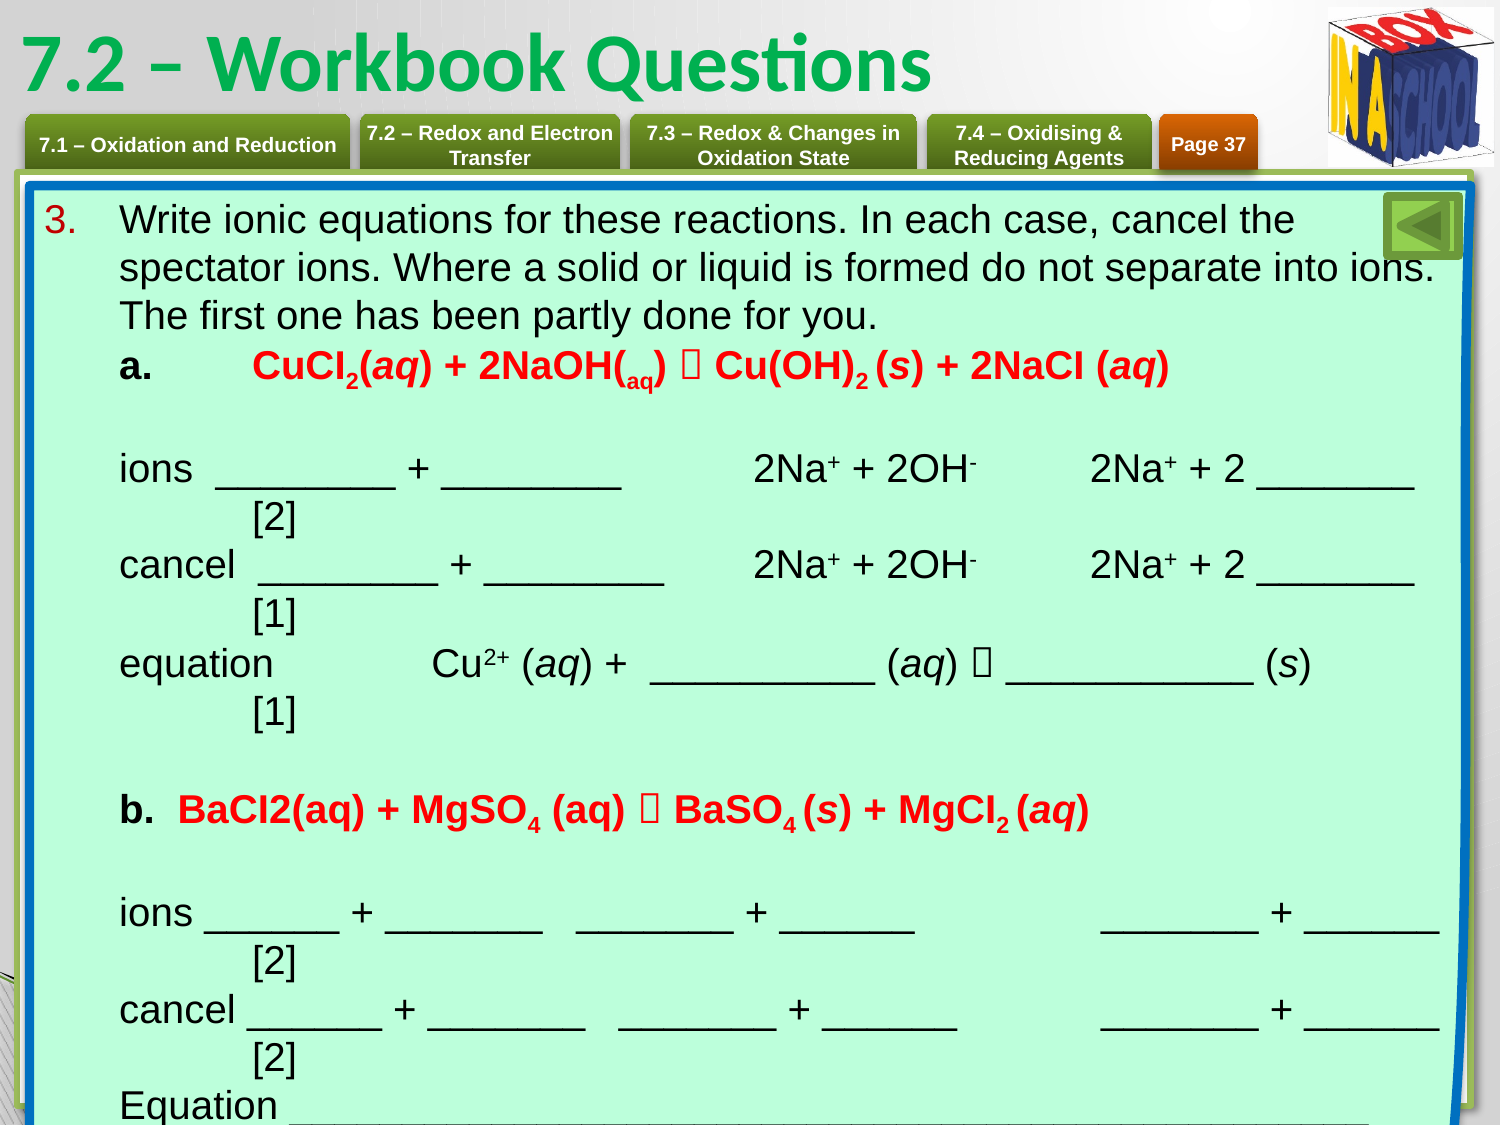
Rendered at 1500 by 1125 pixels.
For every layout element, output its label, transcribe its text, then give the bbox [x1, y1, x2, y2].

title 7.2 – Workbook Questions [5, 7, 1270, 110]
text_box [1383, 192, 1463, 260]
text_box Page 37 [1159, 113, 1258, 170]
text_box Write ionic equations for these reactions. In each case, cancel the spectator ions. Where a solid or liquid is formed do not separate into ions. The first one has been partly done for you. a. CuCI2(aq) + 2NaOH(aq)  Cu(OH)2 (s) + 2NaCI (aq) ions ________ + ________ 2Na+ + 2OH- 2Na+ + 2 _______ [2] cancel ________ + ________ 2Na+ + 2OH- 2Na+ + 2 _______ [1] equation Cu2+ (aq) + __________ (aq)  ___________ (s) [1] b. BaCI2(aq) + MgSO4 (aq)  BaSO4 (s) + MgCI2 (aq) ions ______ + _______ _______ + ______ _______ + ______ [2] cancel ______ + _______ _______ + ______ _______ + ______ [2] Equation ________________________________________________ [1] Extended Write ionic equations for these reactions. a. Pb(NO3)2 (aq) + 2KCI (aq)  PbCI2 (s) + 2KNO3 (aq) [2] b. Cl2 (aq) + 2KI (aq)  l2 (aq) + 2KCl (aq) [2] [29, 185, 1471, 1125]
picture [1328, 7, 1495, 167]
